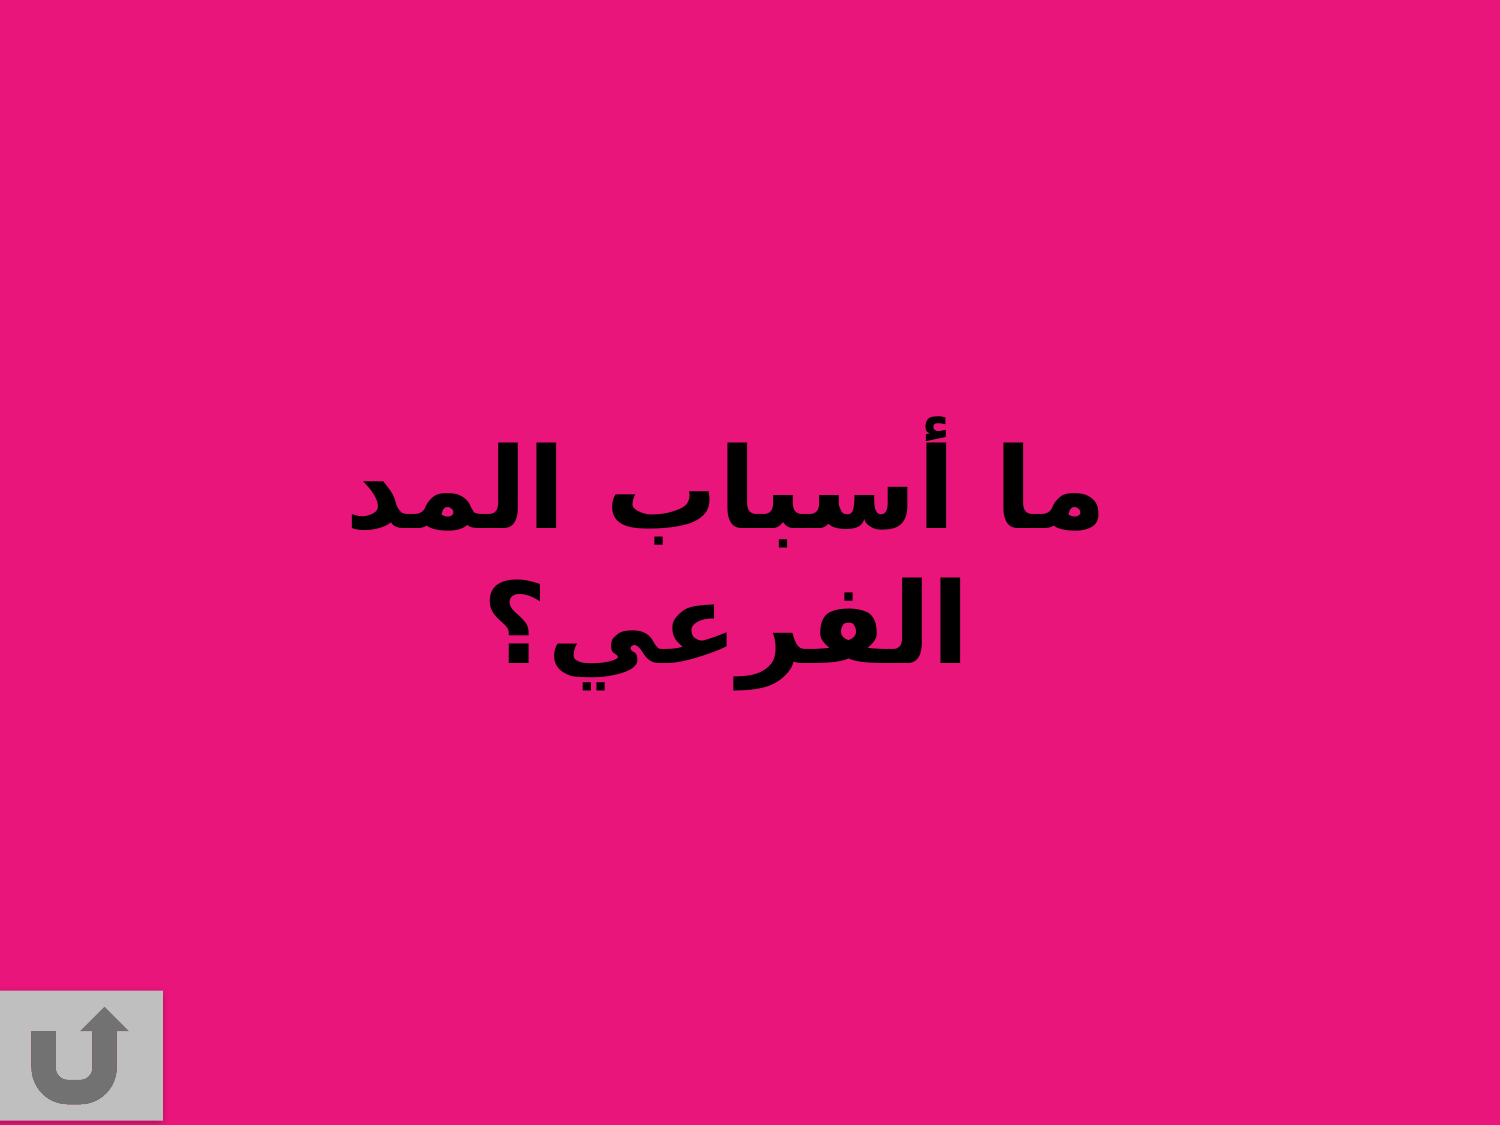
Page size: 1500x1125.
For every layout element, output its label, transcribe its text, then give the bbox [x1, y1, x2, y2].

text_box ما أسباب المد الفرعي؟ [218, 408, 1235, 694]
text_box [0, 990, 163, 1121]
